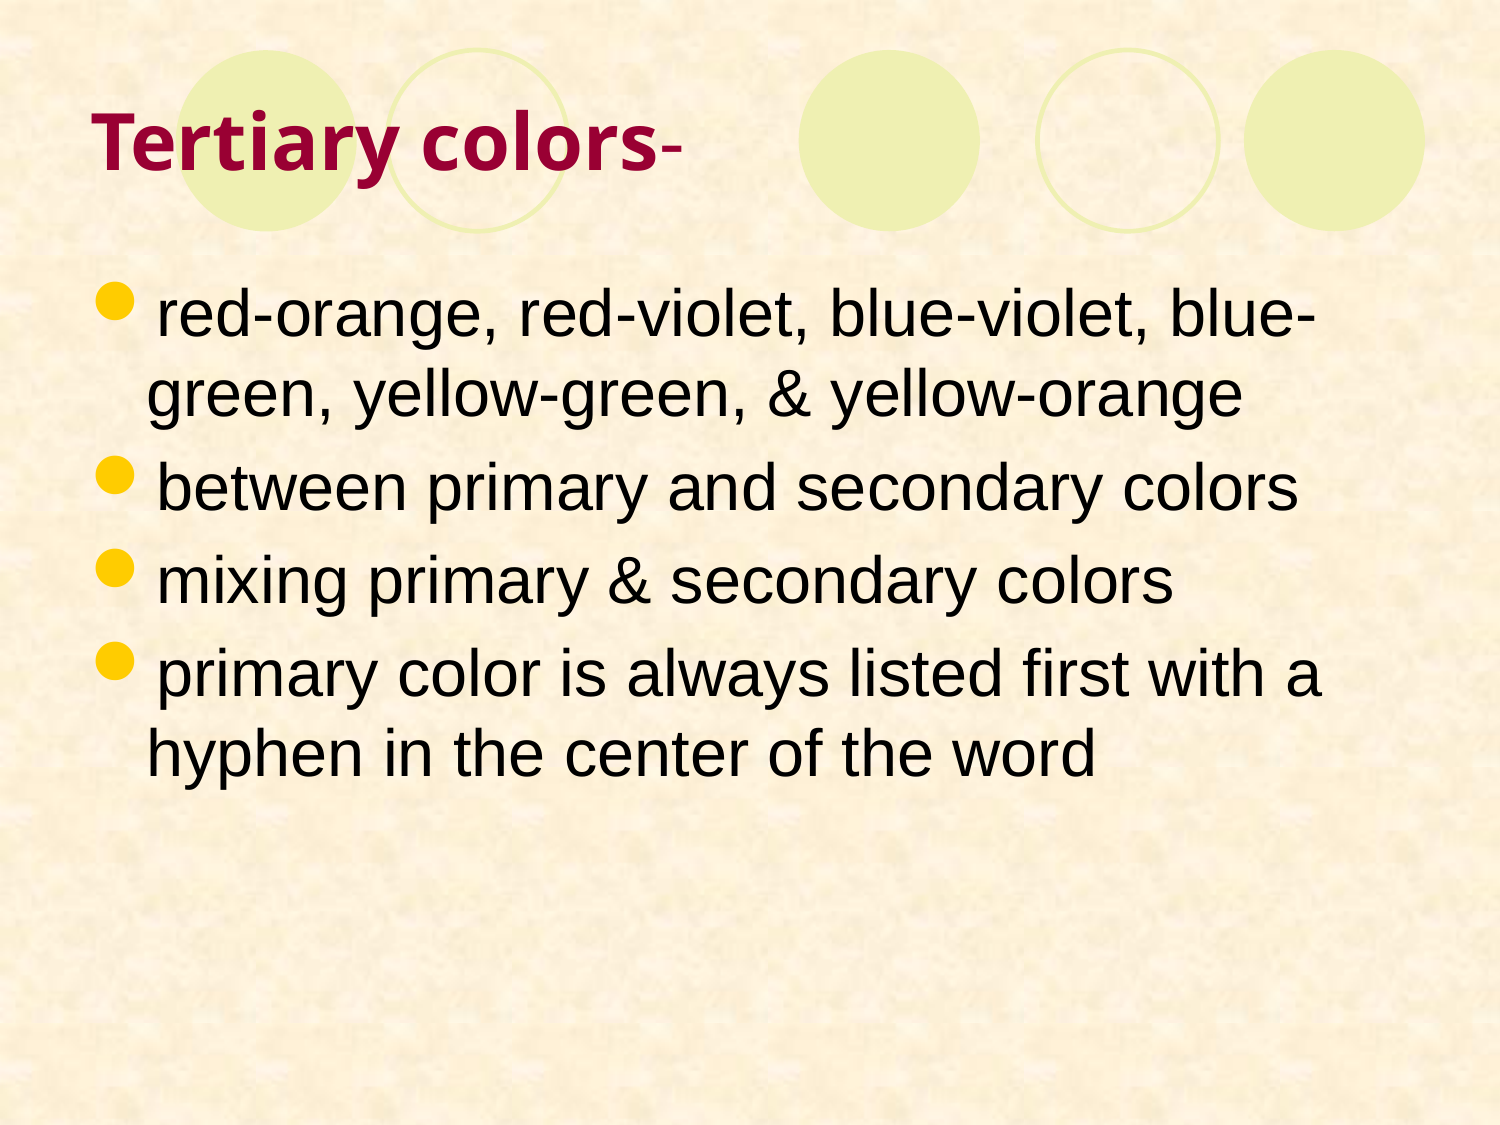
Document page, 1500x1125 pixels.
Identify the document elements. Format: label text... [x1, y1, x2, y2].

title Tertiary colors- [74, 44, 1426, 233]
picture [0, 0, 1500, 1125]
list red-orange, red-violet, blue-violet, blue-green, yellow-green, & yellow-orange between primary and secondary colors mixing primary & secondary colors primary color is always listed first with a hyphen in the center of the word [74, 262, 1426, 1006]
